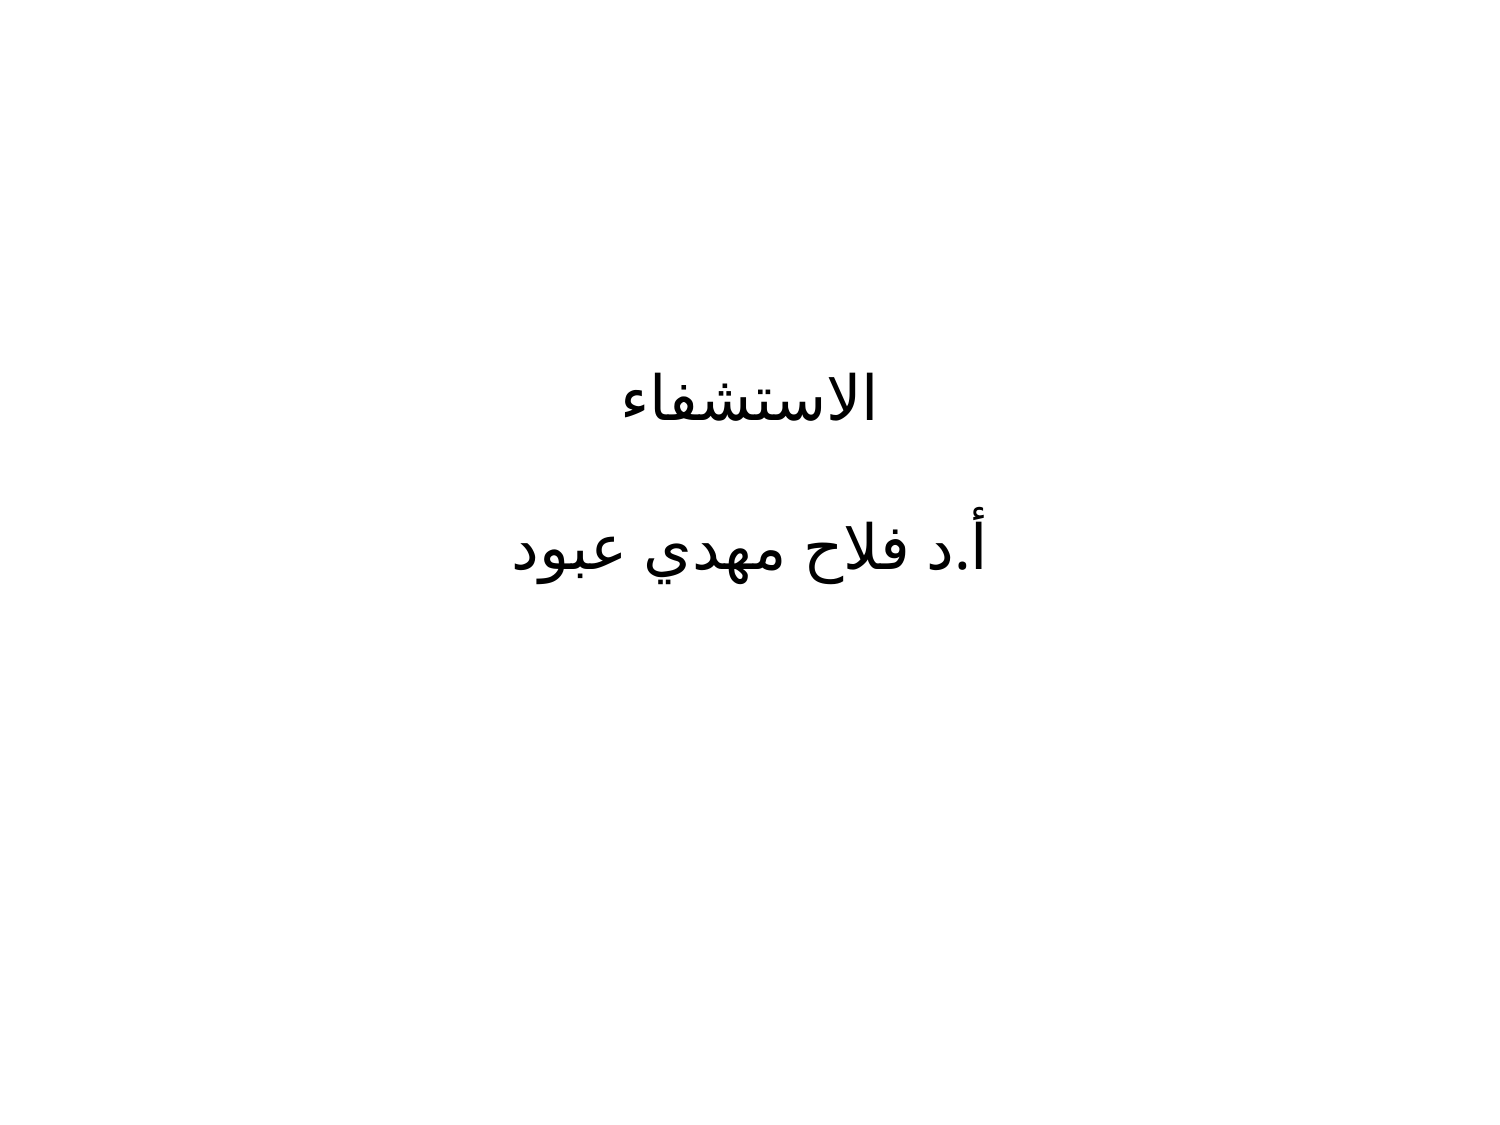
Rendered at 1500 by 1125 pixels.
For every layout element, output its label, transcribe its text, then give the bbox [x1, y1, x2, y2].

title الاستشفاء أ.د فلاح مهدي عبود [112, 349, 1388, 591]
